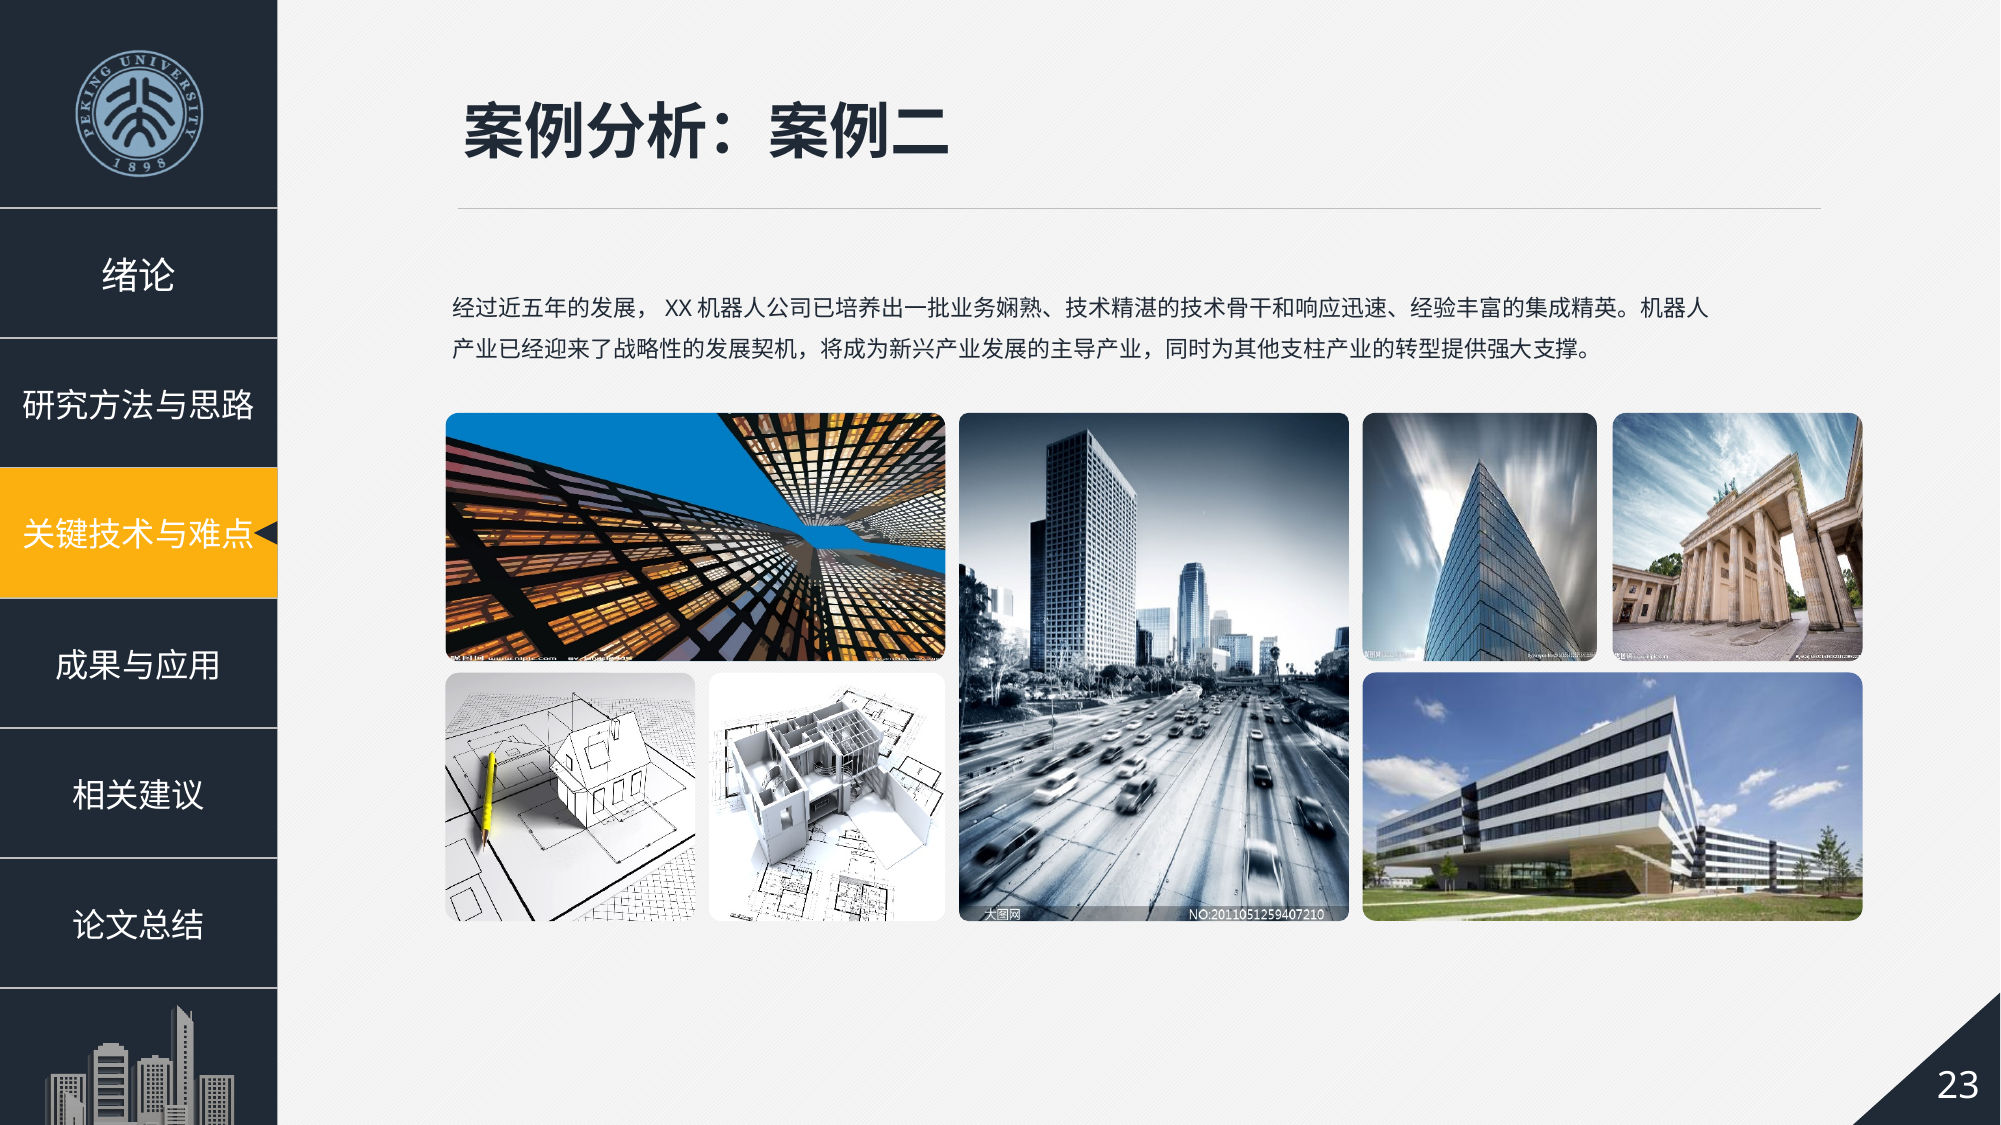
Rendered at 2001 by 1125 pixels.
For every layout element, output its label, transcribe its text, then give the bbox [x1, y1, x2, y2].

text_box [1611, 411, 1864, 663]
text_box 经过近五年的发展，XX机器人公司已培养出一批业务娴熟、技术精湛的技术骨干和响应迅速、经验丰富的集成精英。机器人产业已经迎来了战略性的发展契机，将成为新兴产业发展的主导产业，同时为其他支柱产业的转型提供强大支撑。 [445, 276, 1733, 367]
text_box 案例分析：案例二 [448, 84, 967, 173]
text_box [1361, 411, 1598, 663]
text_box [958, 411, 1350, 923]
text_box [444, 671, 697, 923]
text_box [444, 411, 947, 663]
picture [16, 1004, 260, 1125]
text_box [1361, 671, 1864, 922]
text_box [707, 671, 947, 923]
